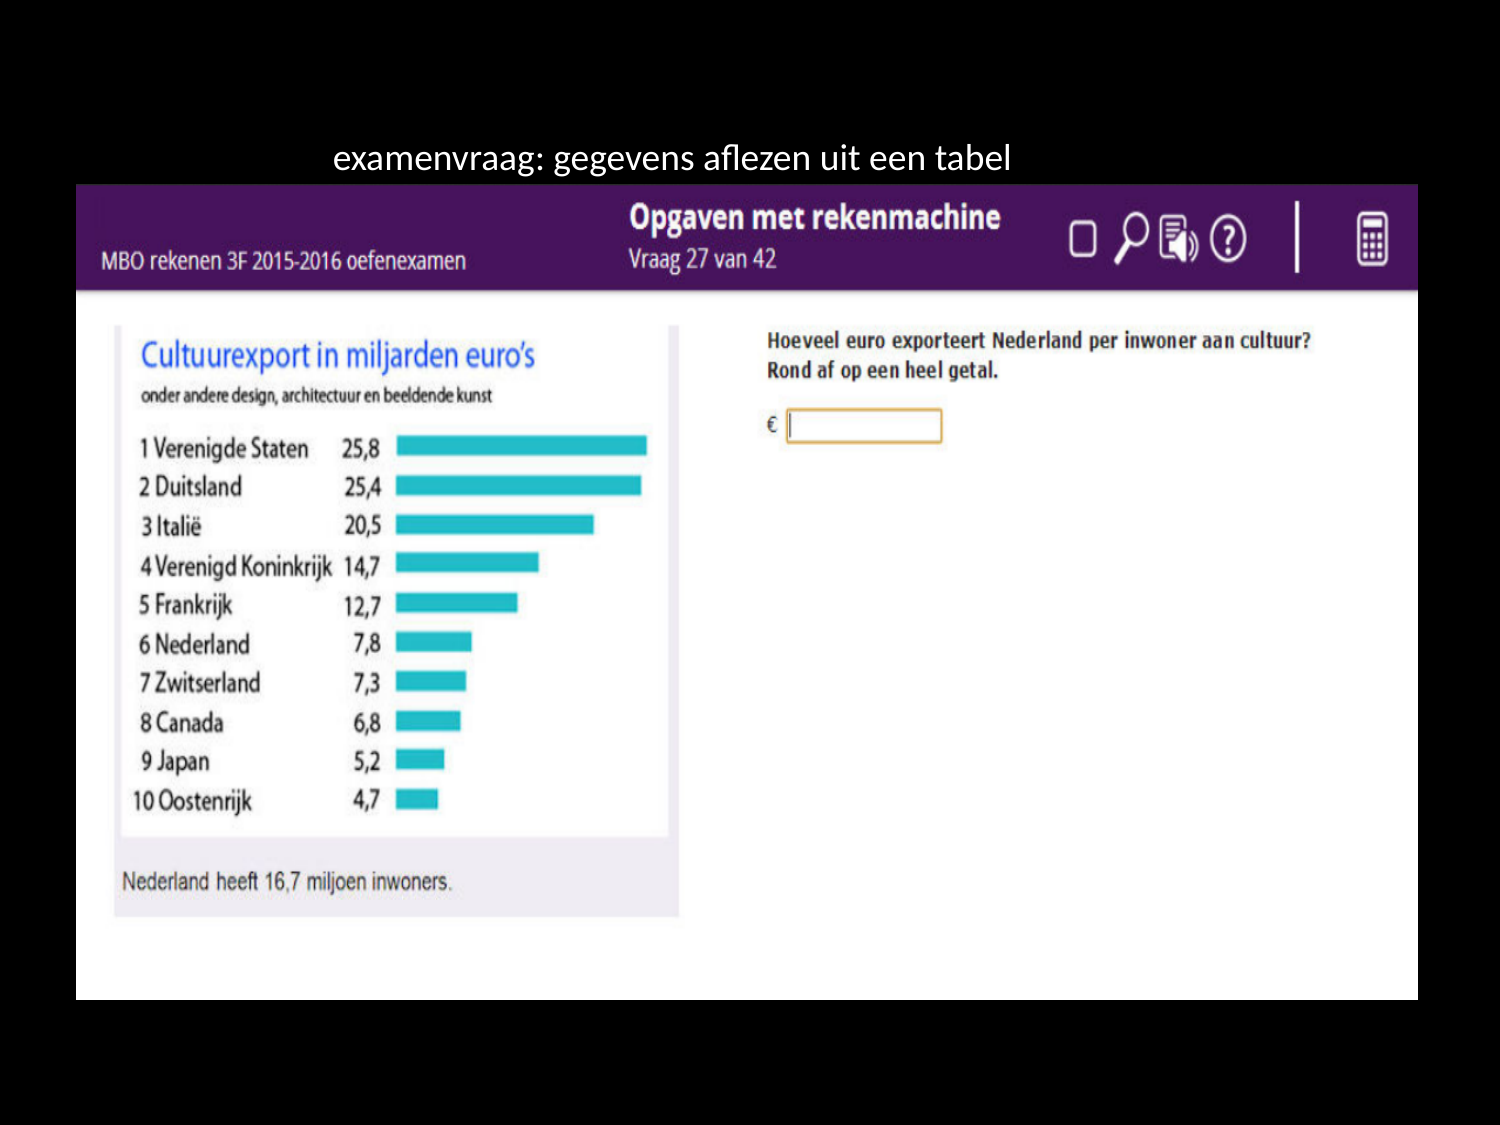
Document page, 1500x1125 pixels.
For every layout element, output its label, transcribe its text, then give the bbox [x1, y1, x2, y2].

text_box Rexamenvraag: gegevens aflezen uit een tabel [298, 125, 1036, 182]
picture [76, 184, 1418, 1001]
